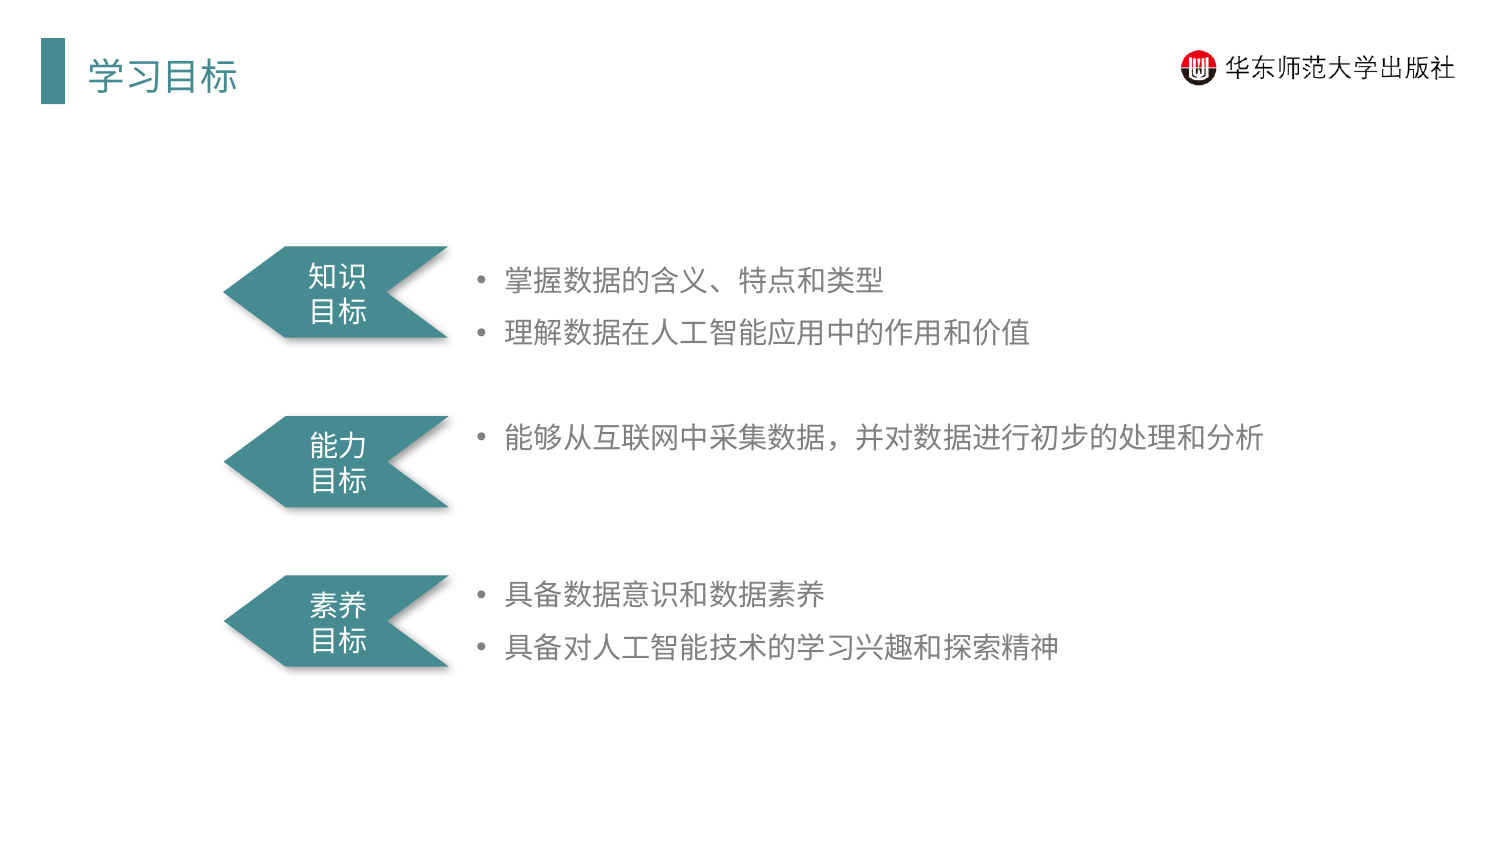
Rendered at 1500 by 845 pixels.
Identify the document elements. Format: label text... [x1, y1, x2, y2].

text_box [223, 575, 449, 672]
text_box 学习目标 [76, 47, 615, 104]
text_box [222, 246, 449, 343]
text_box 掌握数据的含义、特点和类型 理解数据在人工智能应用中的作用和价值 能够从互联网中采集数据，并对数据进行初步的处理和分析 具备数据意识和数据素养 具备对人工智能技术的学习兴趣和探索精神 [465, 238, 1332, 679]
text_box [223, 415, 449, 512]
picture [1181, 38, 1485, 86]
